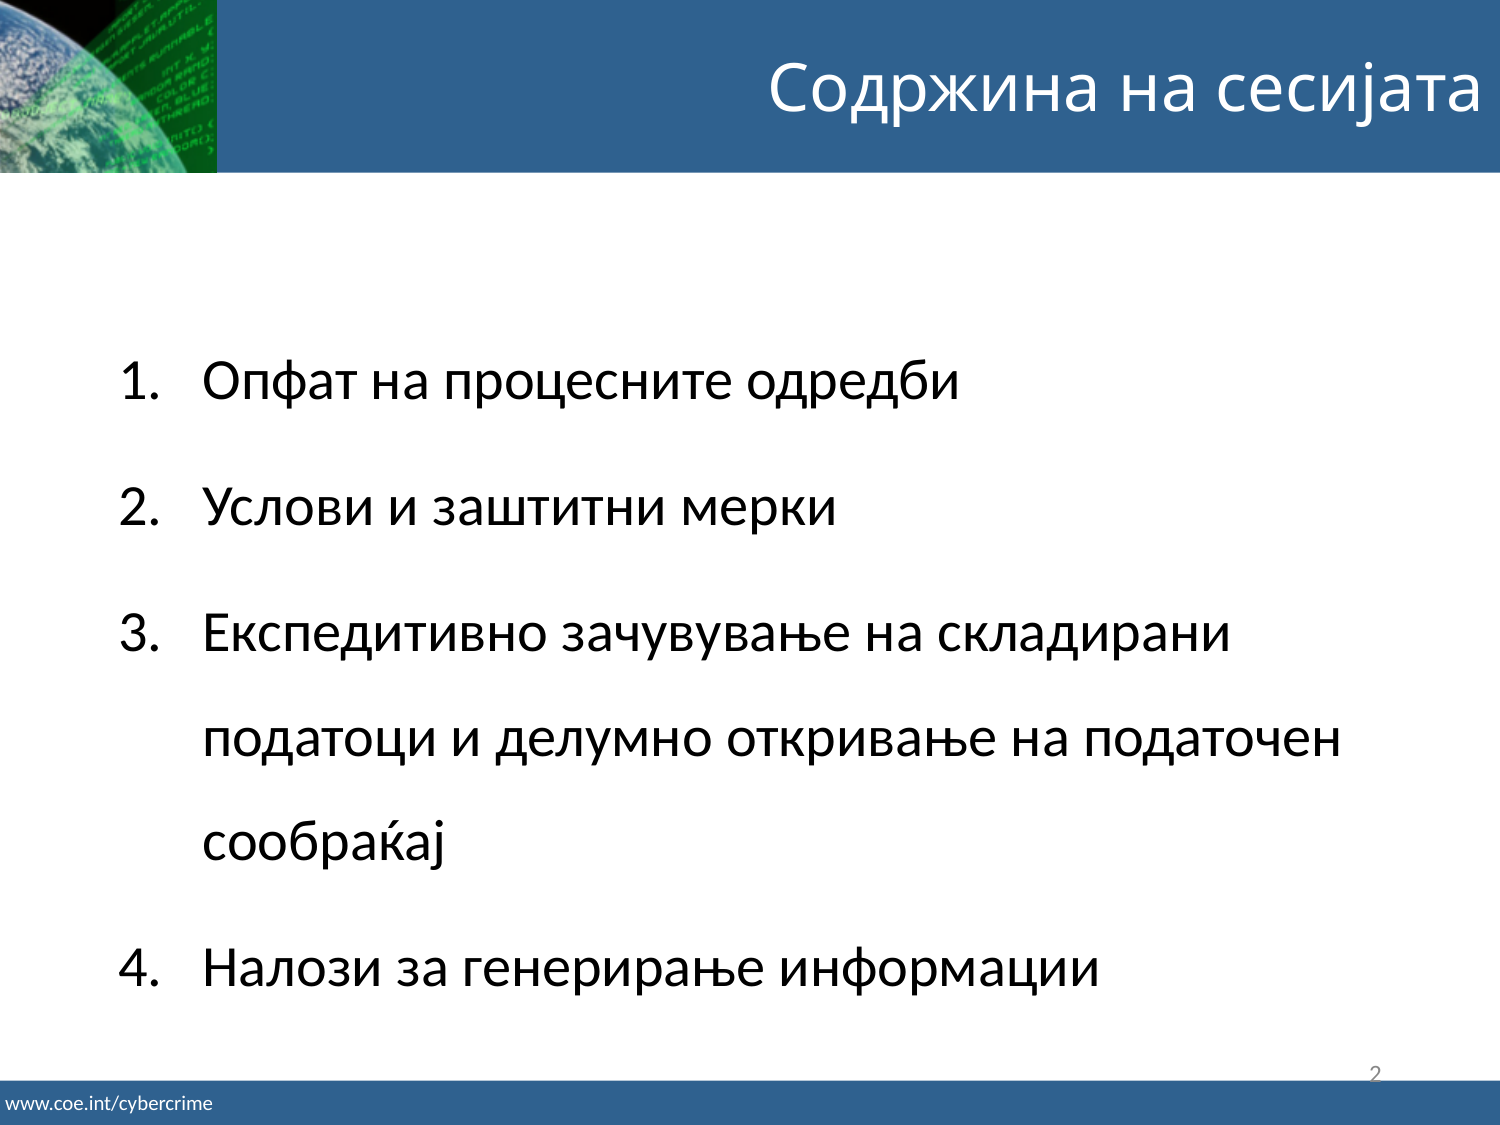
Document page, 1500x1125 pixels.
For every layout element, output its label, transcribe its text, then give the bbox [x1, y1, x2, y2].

picture [0, 0, 217, 173]
list Опфат на процесните одредби Услови и заштитни мерки Експедитивно зачувување на складирани податоци и делумно откривање на податочен сообраќај Налози за генерирање информации [103, 299, 1397, 1014]
list Содржина на сесијата [421, 0, 1500, 172]
slide_number 2 [1059, 1042, 1397, 1103]
